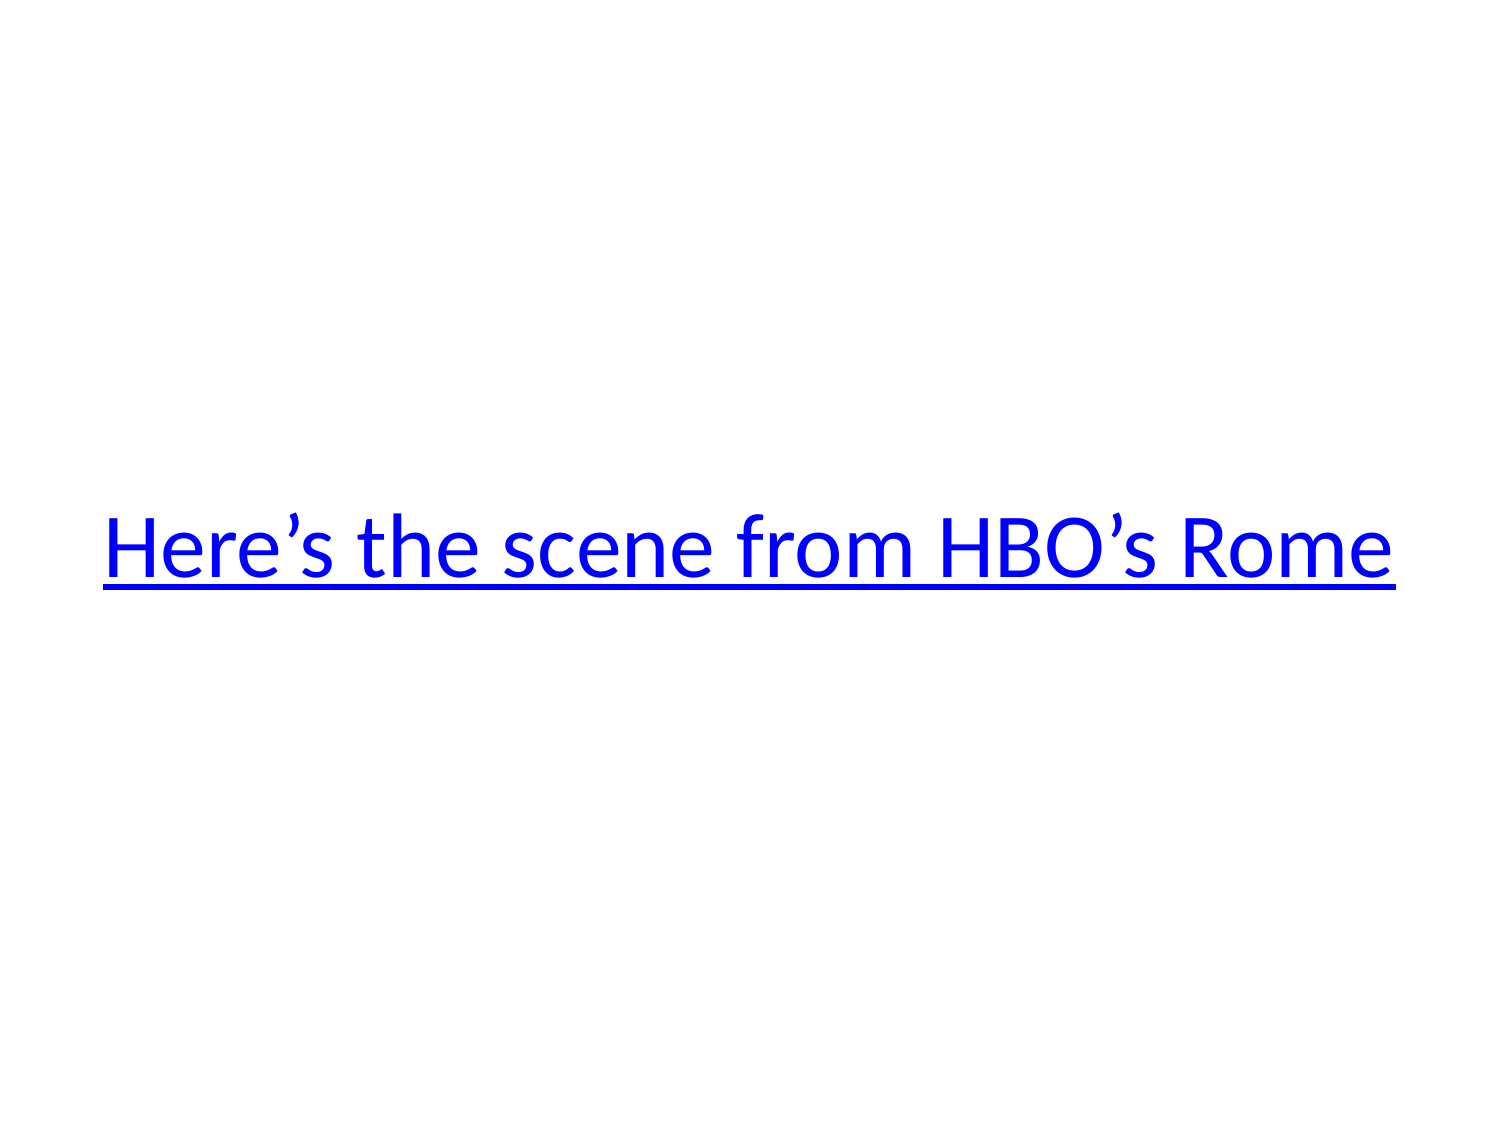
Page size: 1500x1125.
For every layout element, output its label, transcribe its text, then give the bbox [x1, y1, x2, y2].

title Here’s the scene from HBO’s Rome [74, 44, 1426, 1038]
